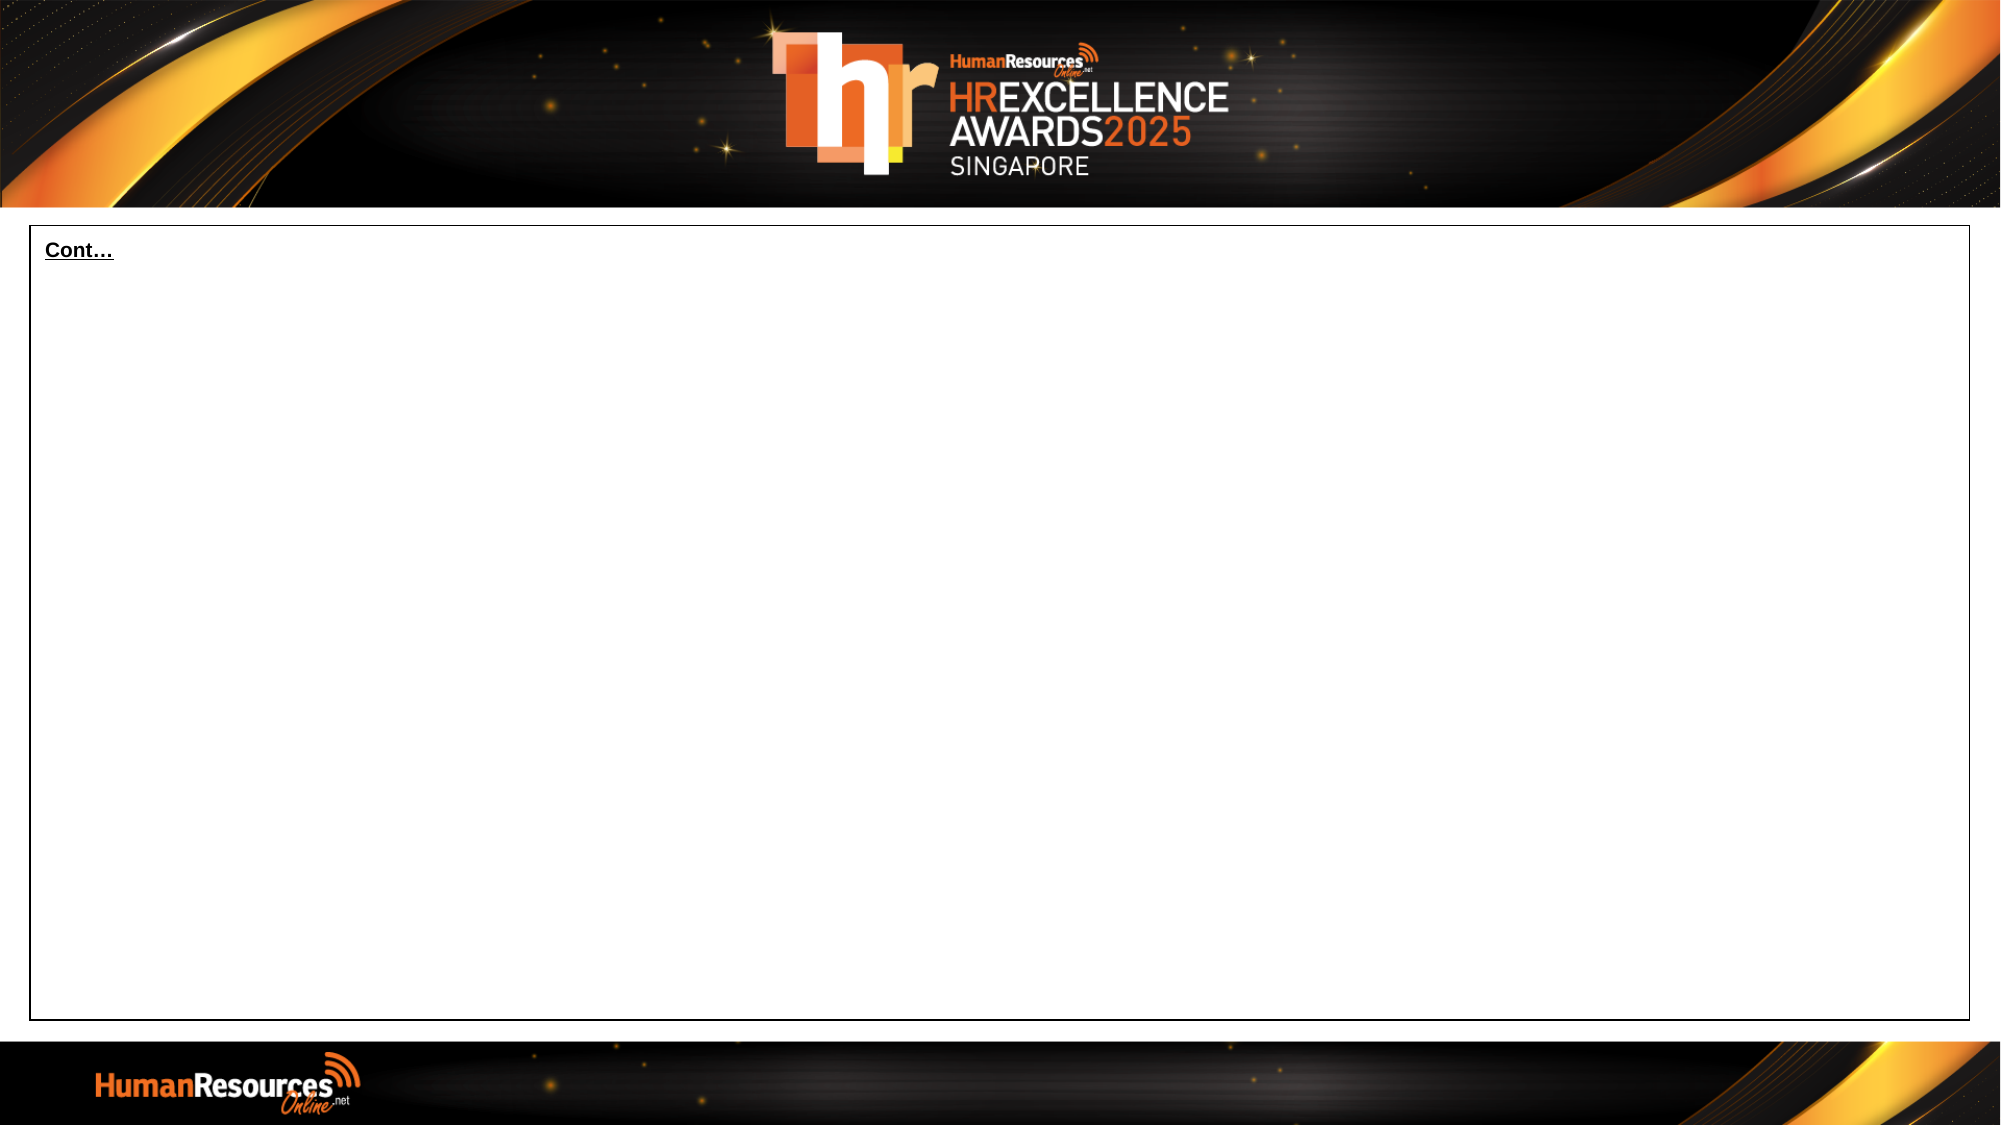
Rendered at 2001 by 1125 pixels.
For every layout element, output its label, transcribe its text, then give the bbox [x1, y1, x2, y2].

picture [0, 0, 2001, 1125]
text_box Cont… [30, 225, 1970, 1020]
